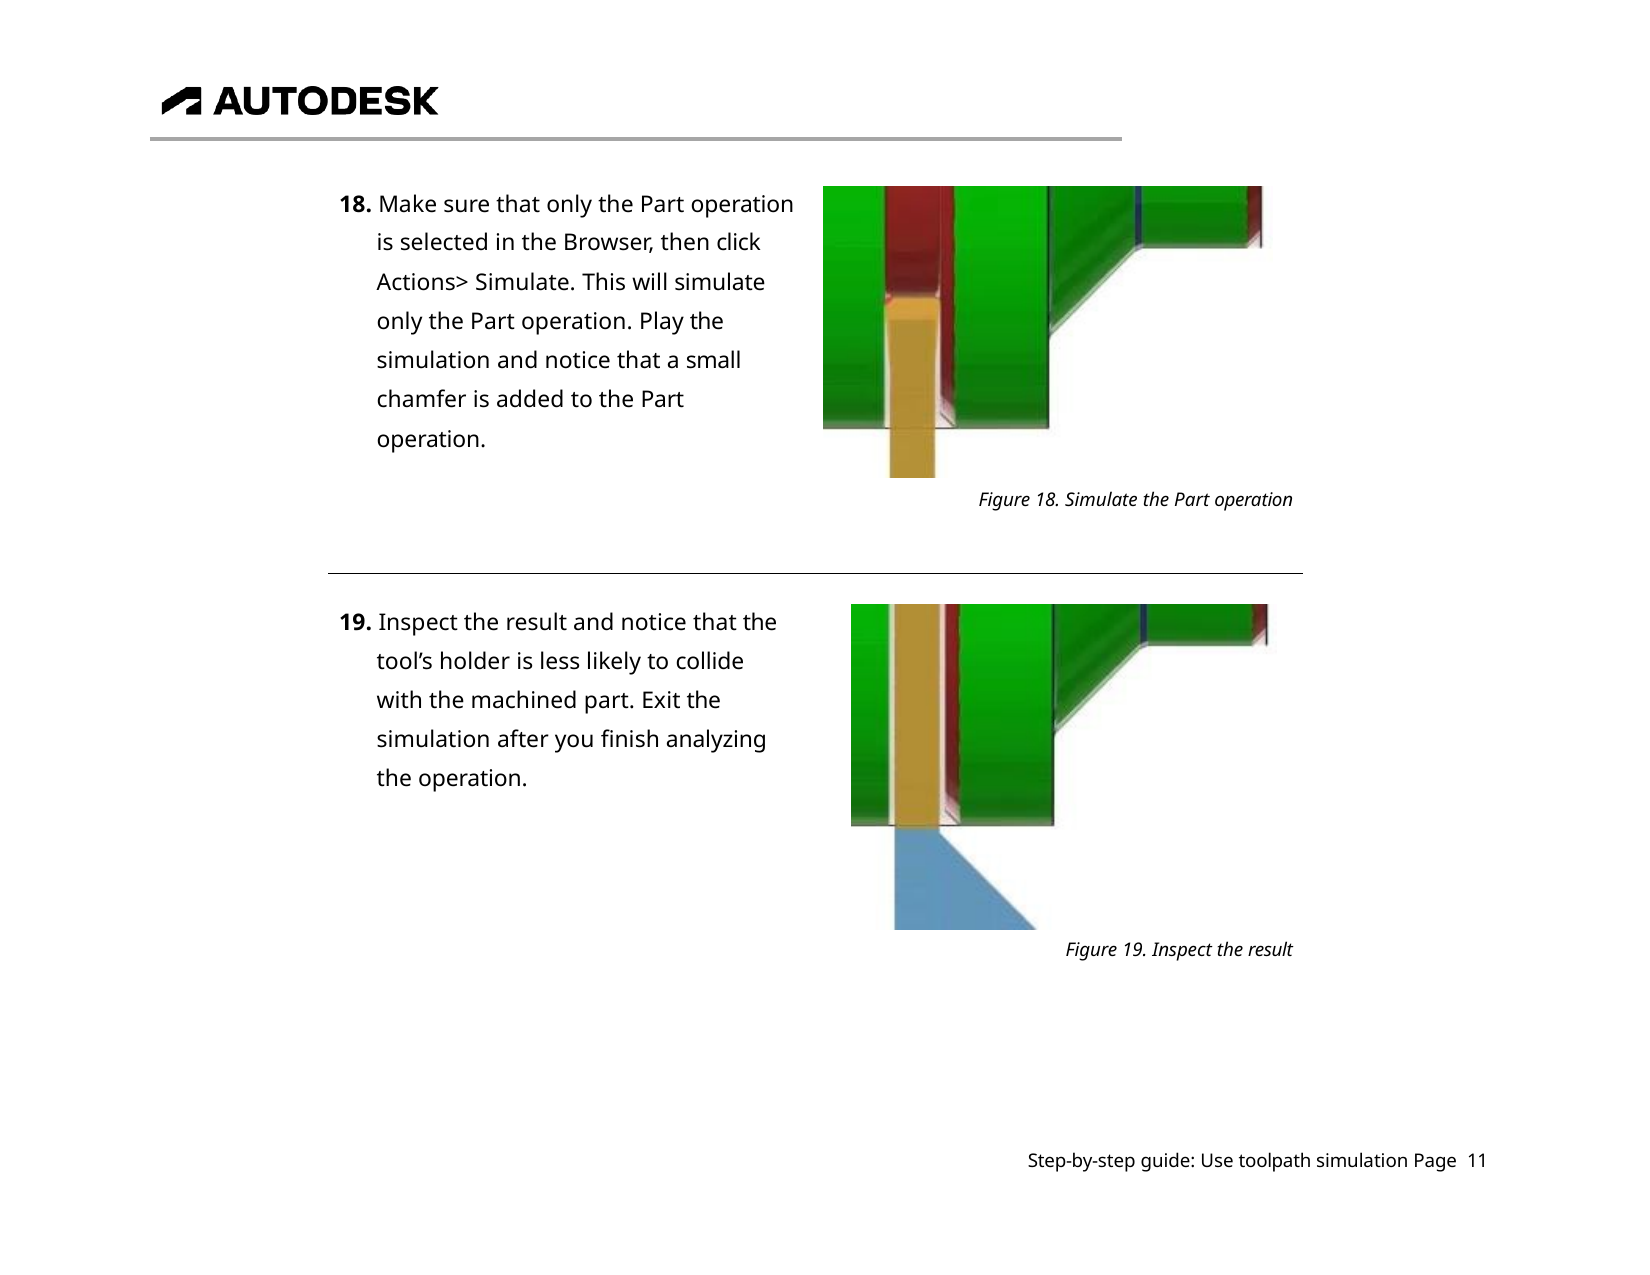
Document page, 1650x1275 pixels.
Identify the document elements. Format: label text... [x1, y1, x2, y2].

picture [850, 604, 1277, 930]
picture [822, 186, 1274, 478]
table_cell 19. Inspect the result and notice that the tool’s holder is less likely to collide with the machined part. Exit the simulation after you finish analyzing the operation. [328, 574, 809, 975]
table_cell Figure 19. Inspect the result [809, 574, 1303, 975]
slide_number Step-by-step guide: Use toolpath simulation Page 10 [1025, 1145, 1509, 1275]
table_header Figure 18. Simulate the Part operation [809, 187, 1303, 573]
picture [161, 86, 439, 115]
table_header 18. Make sure that only the Part operation is selected in the Browser, then click Actions> Simulate. This will simulate only the Part operation. Play the simulation and notice that a small chamfer is added to the Part operation. [328, 187, 809, 573]
